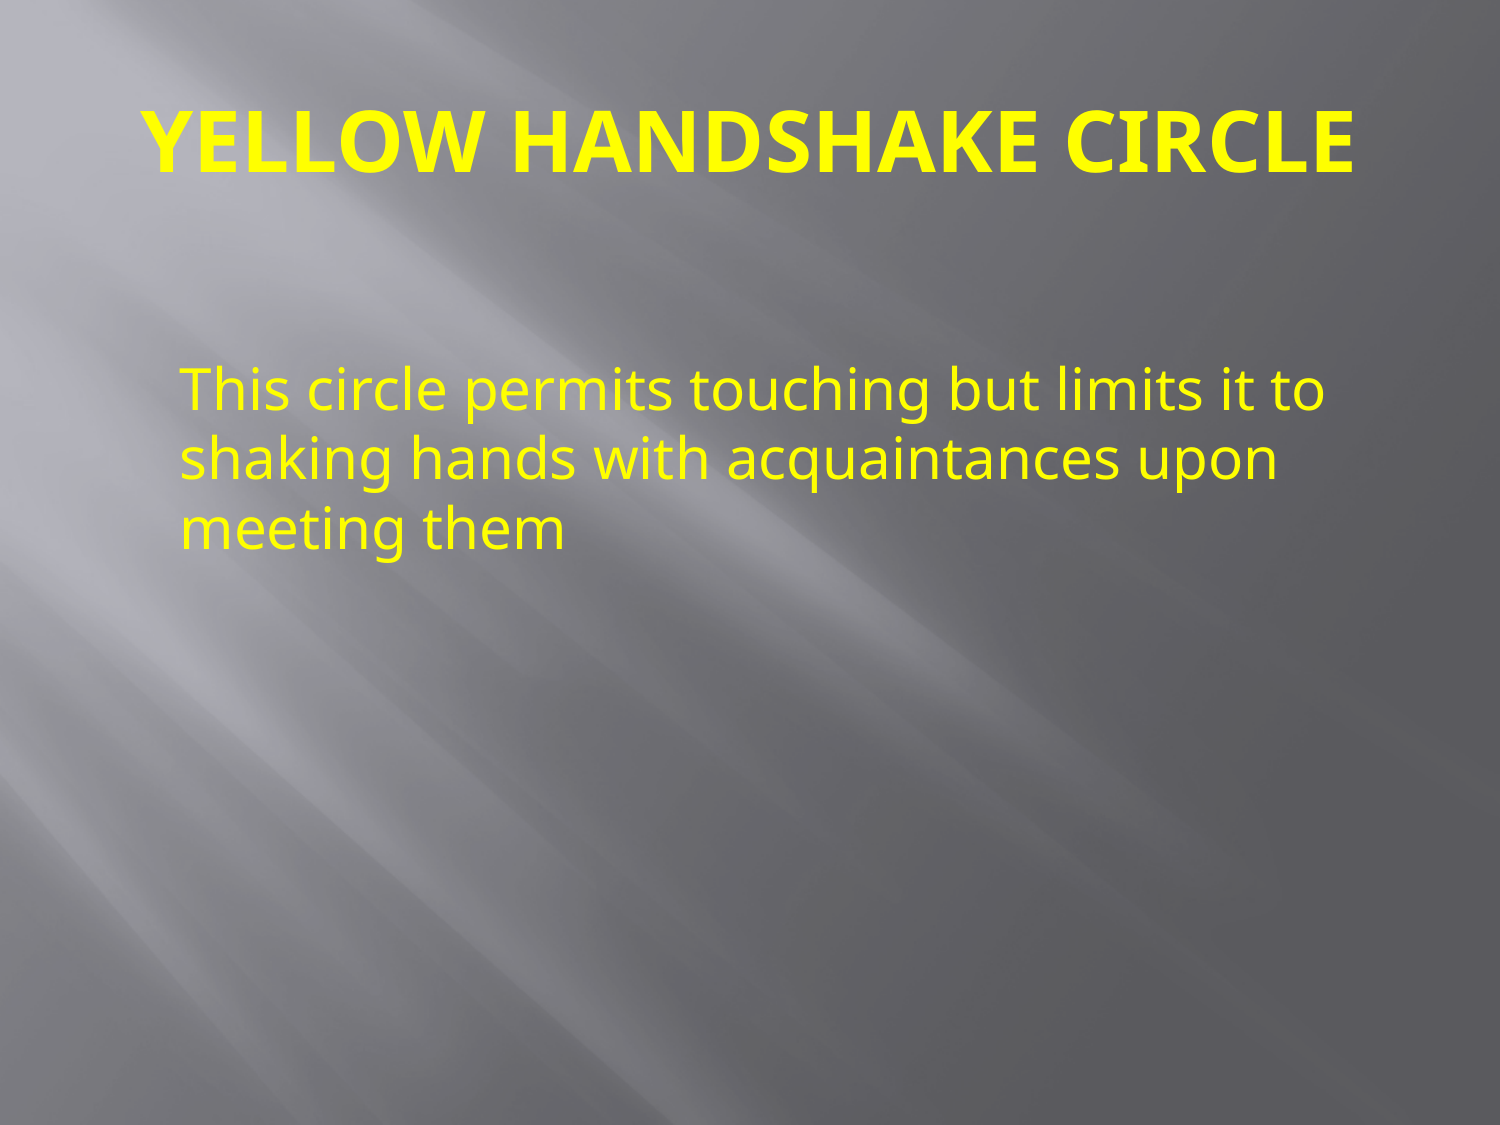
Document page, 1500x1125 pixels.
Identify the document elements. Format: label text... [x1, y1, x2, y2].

list This circle permits touching but limits it to shaking hands with acquaintances upon meeting them [75, 262, 1425, 1035]
title YELLOW HANDSHAKE CIRCLE [75, 45, 1425, 233]
